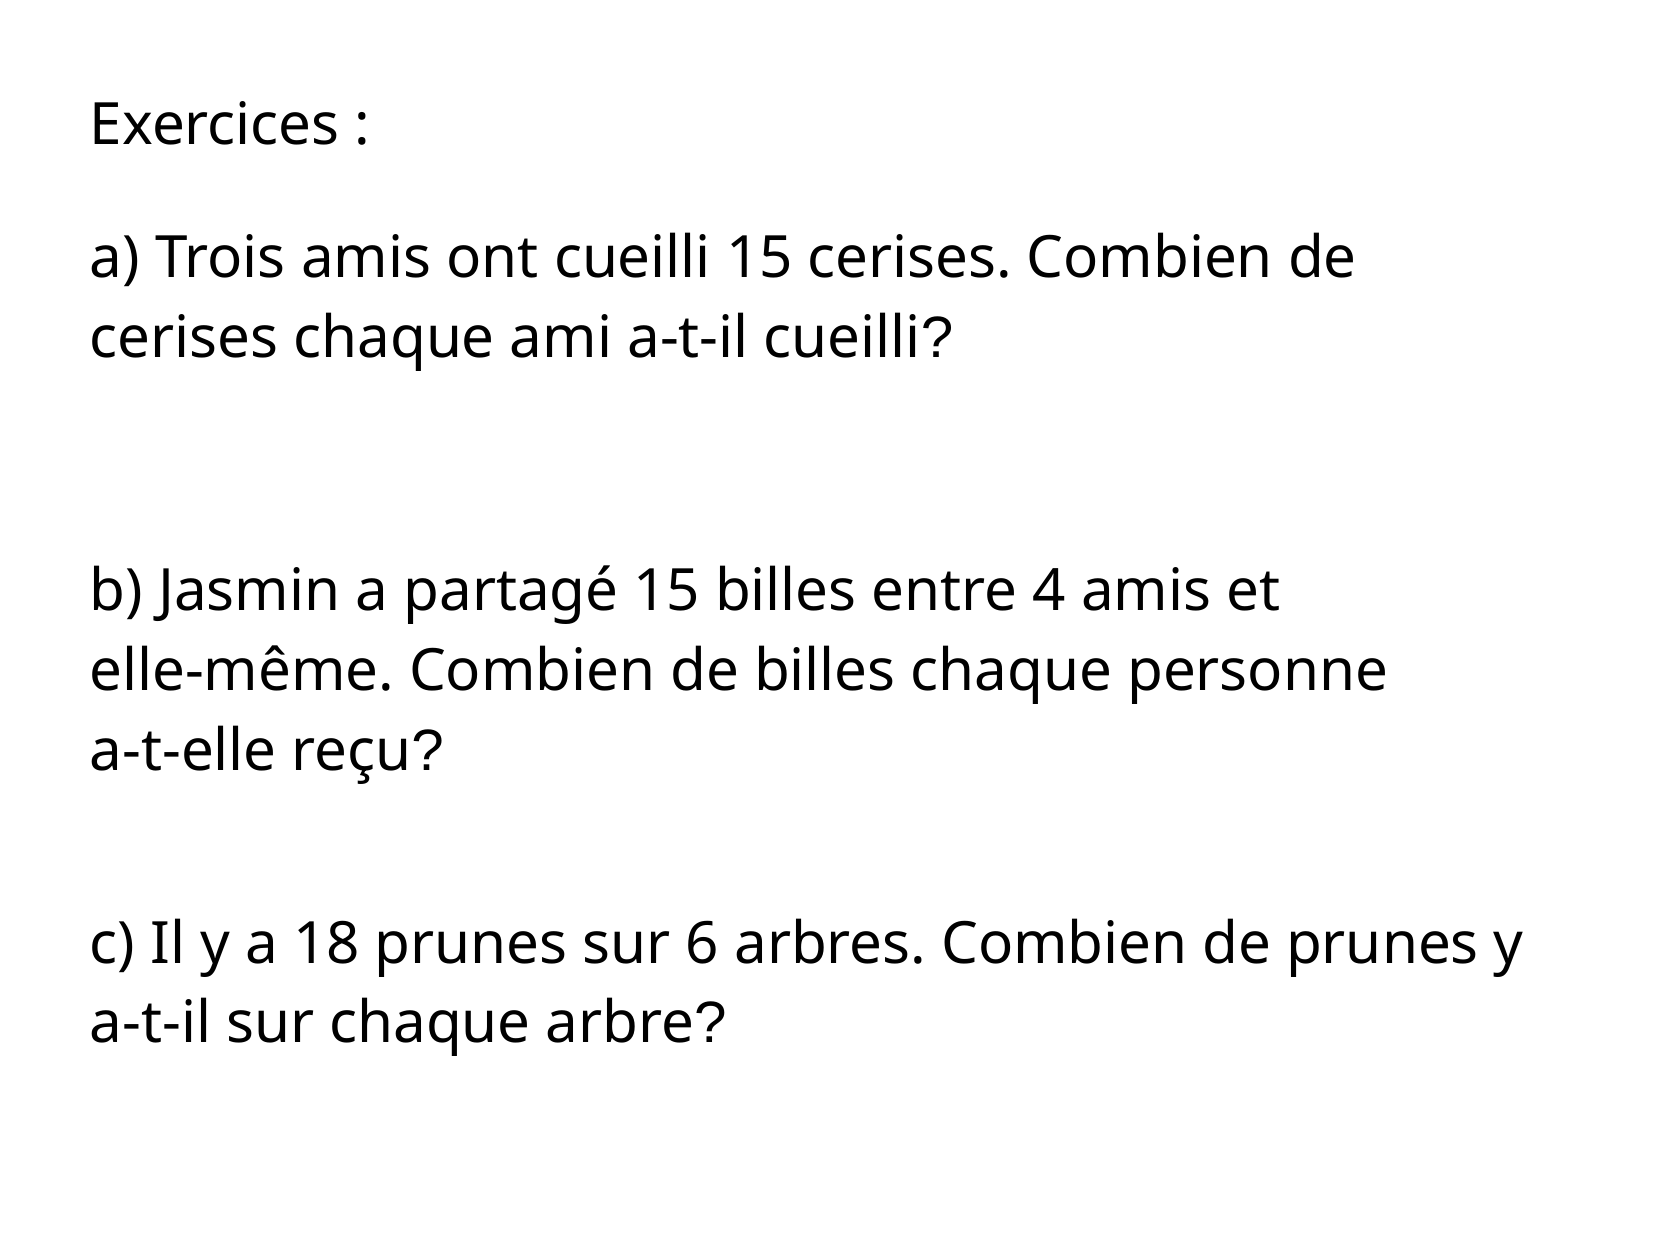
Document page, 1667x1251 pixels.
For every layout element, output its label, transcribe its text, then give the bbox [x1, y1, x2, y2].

text_box Exercices : [74, 68, 1667, 164]
text_box a) Trois amis ont cueilli 15 cerises. Combien de cerises chaque ami a-t-il cueilli? [75, 202, 1563, 377]
text_box b) Jasmin a partagé 15 billes entre 4 amis et elle-même. Combien de billes chaque personne a-t-elle reçu? [74, 535, 1582, 790]
text_box c) Il y a 18 prunes sur 6 arbres. Combien de prunes y a-t-il sur chaque arbre? [75, 887, 1563, 1062]
